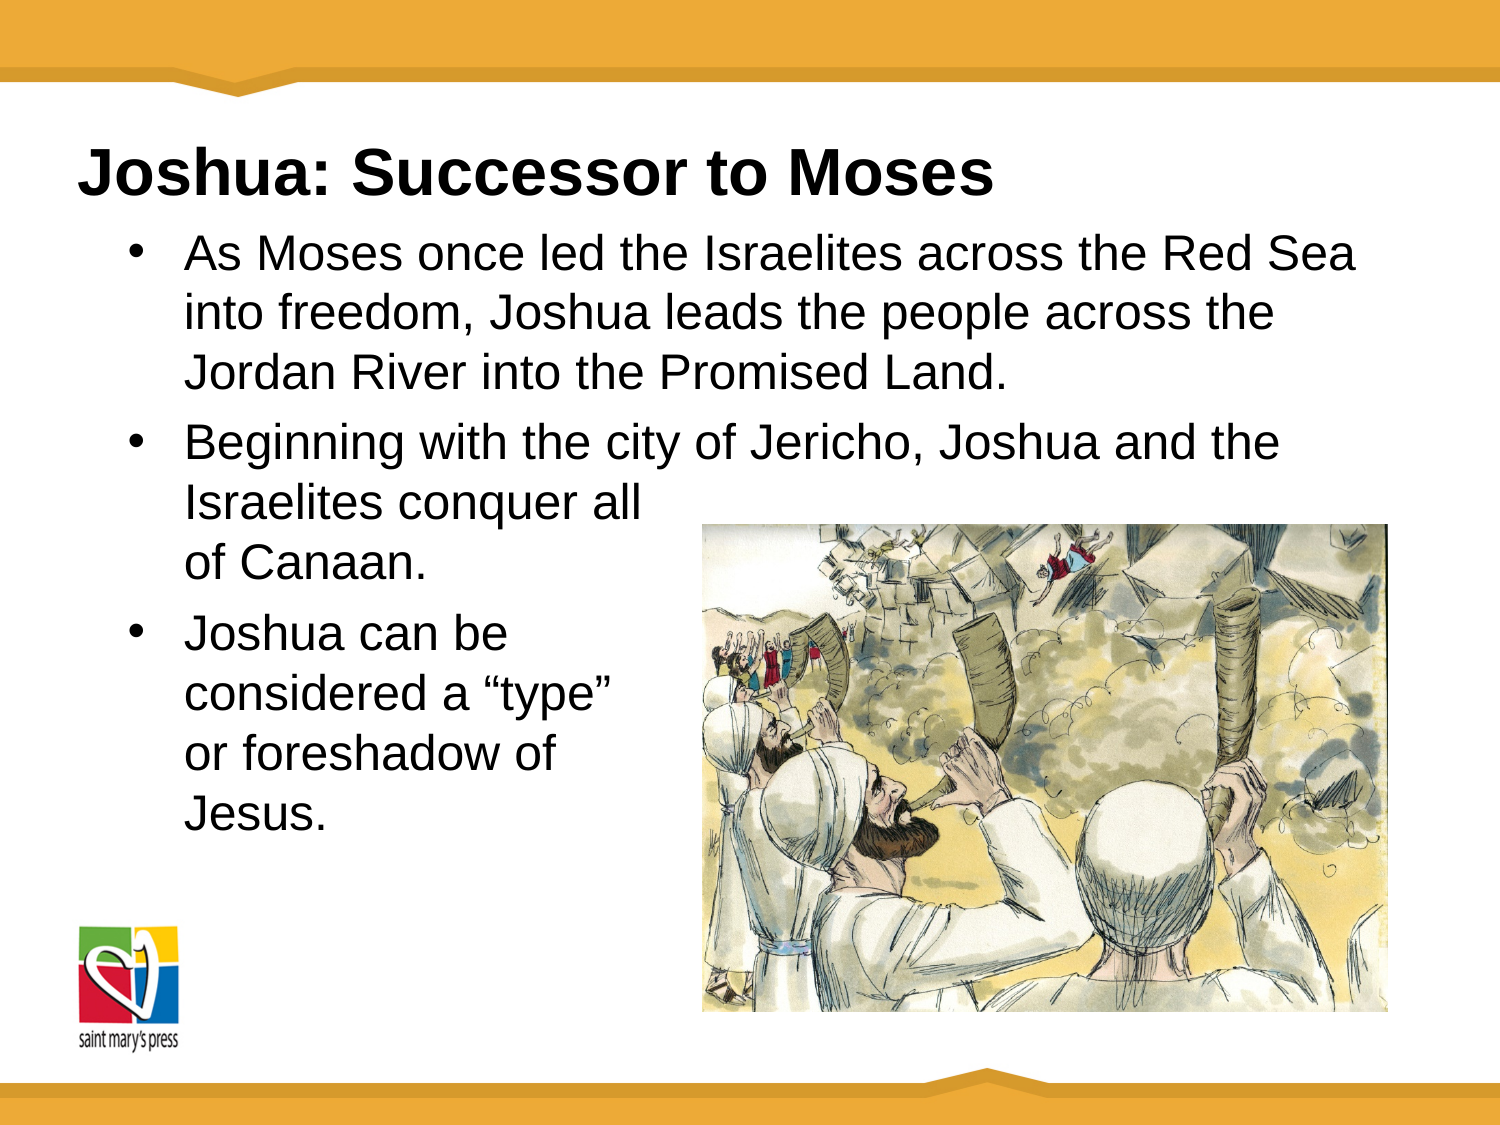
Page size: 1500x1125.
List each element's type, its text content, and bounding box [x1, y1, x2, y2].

picture [0, 0, 1500, 1125]
title Joshua: Successor to Moses [62, 125, 1413, 213]
list As Moses once led the Israelites across the Red Sea into freedom, Joshua leads the people across the Jordan River into the Promised Land. Beginning with the city of Jericho, Joshua and the Israelites conquer all of Canaan. Joshua can be considered a “type” or foreshadow of Jesus. [112, 212, 1397, 865]
